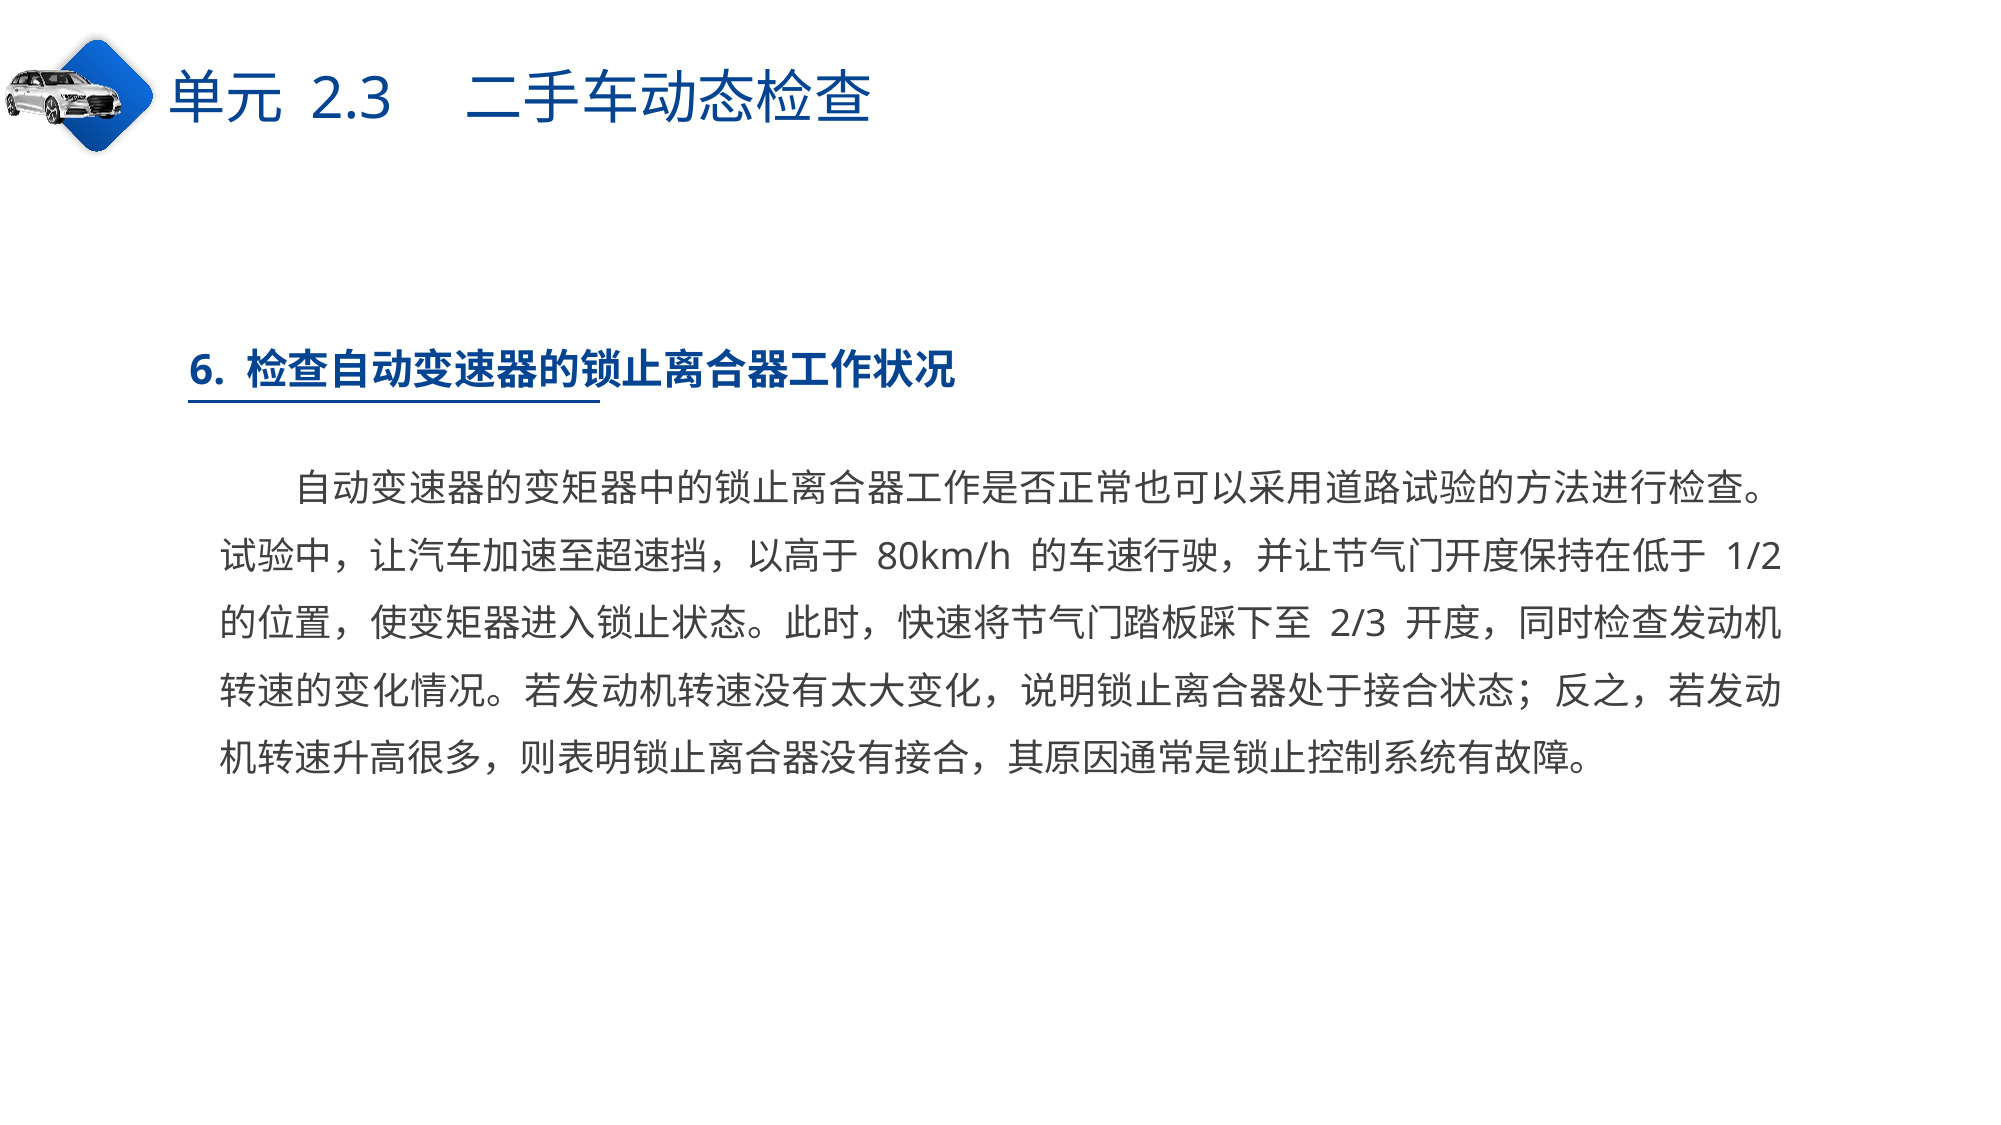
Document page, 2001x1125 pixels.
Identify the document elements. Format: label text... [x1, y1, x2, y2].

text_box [174, 335, 1330, 402]
text_box 自动变速器的变矩器中的锁止离合器工作是否正常也可以采用道路试验的方法进行检查。试验中，让汽车加速至超速挡，以高于 80km/h 的车速行驶，并让节气门开度保持在低于 1/2 的位置，使变矩器进入锁止状态。此时，快速将节气门踏板踩下至 2/3 开度，同时检查发动机转速的变化情况。若发动机转速没有太大变化，说明锁止离合器处于接合状态；反之，若发动机转速升高很多，则表明锁止离合器没有接合，其原因通常是锁止控制系统有故障。 [204, 434, 1797, 787]
text_box 单元 2.3 二手车动态检查 [152, 52, 888, 138]
picture [0, 31, 125, 157]
